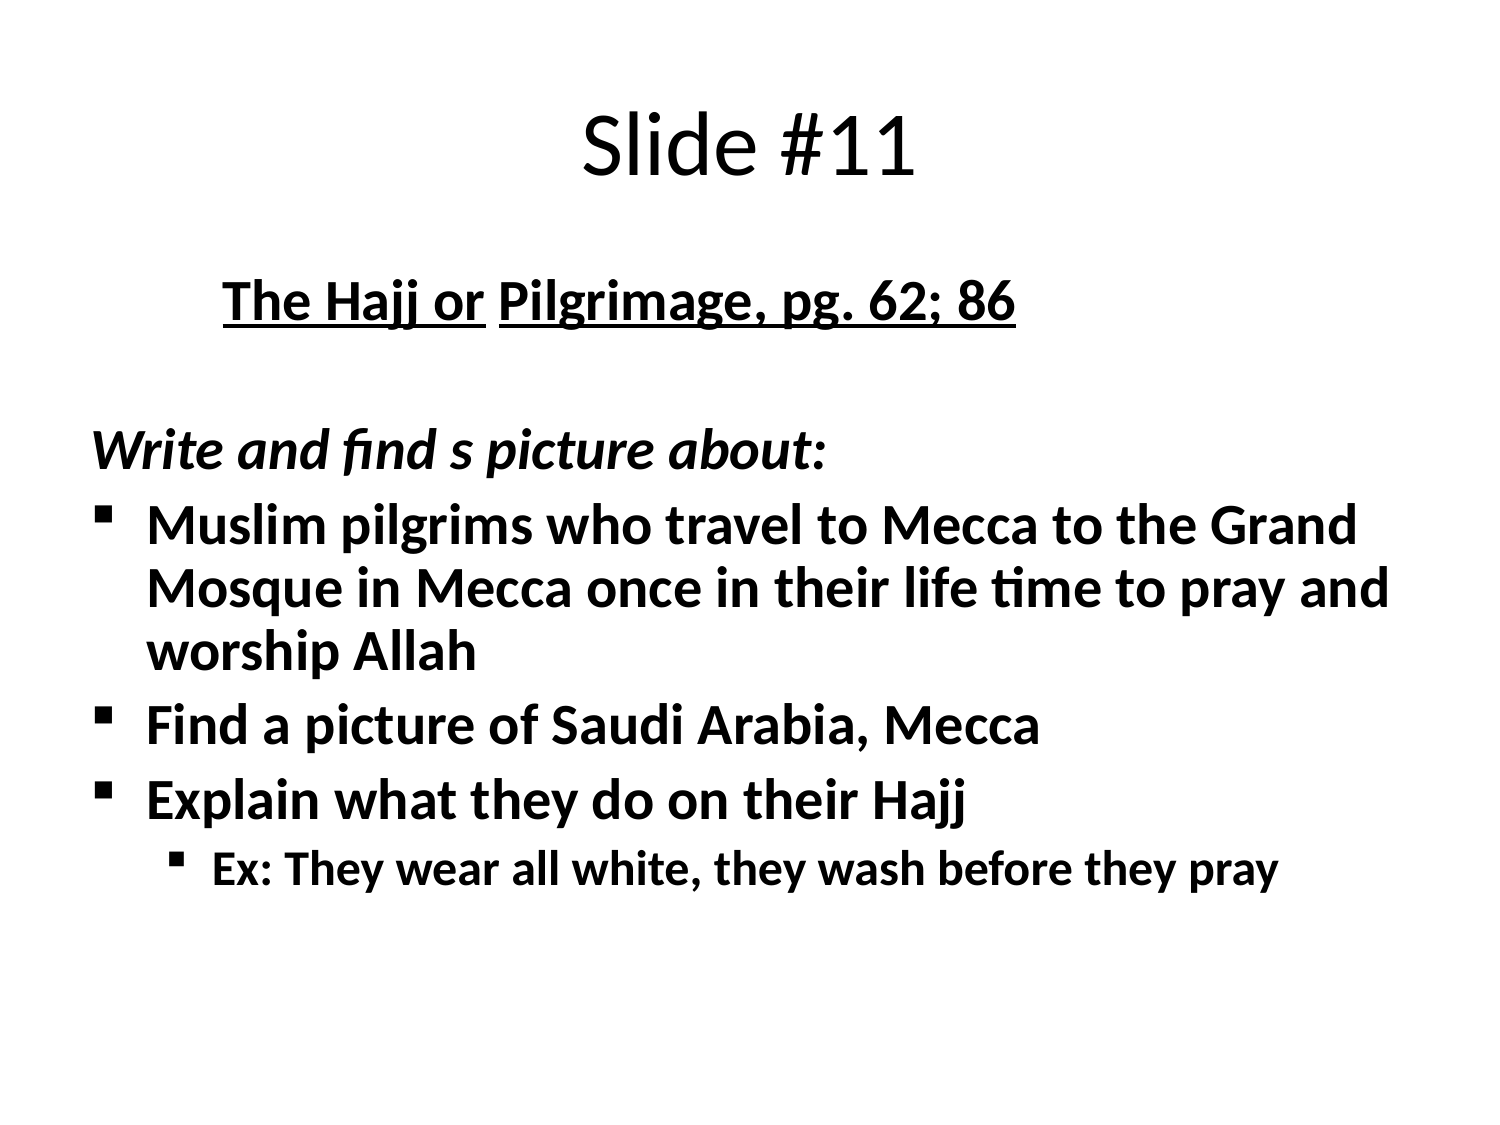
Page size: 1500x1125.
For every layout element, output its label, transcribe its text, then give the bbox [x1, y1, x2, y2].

list The Hajj or Pilgrimage, pg. 62; 86 Write and find s picture about: Muslim pilgrims who travel to Mecca to the Grand Mosque in Mecca once in their life time to pray and worship Allah Find a picture of Saudi Arabia, Mecca Explain what they do on their Hajj Ex: They wear all white, they wash before they pray [75, 262, 1425, 1005]
title Slide #11 [75, 45, 1425, 233]
